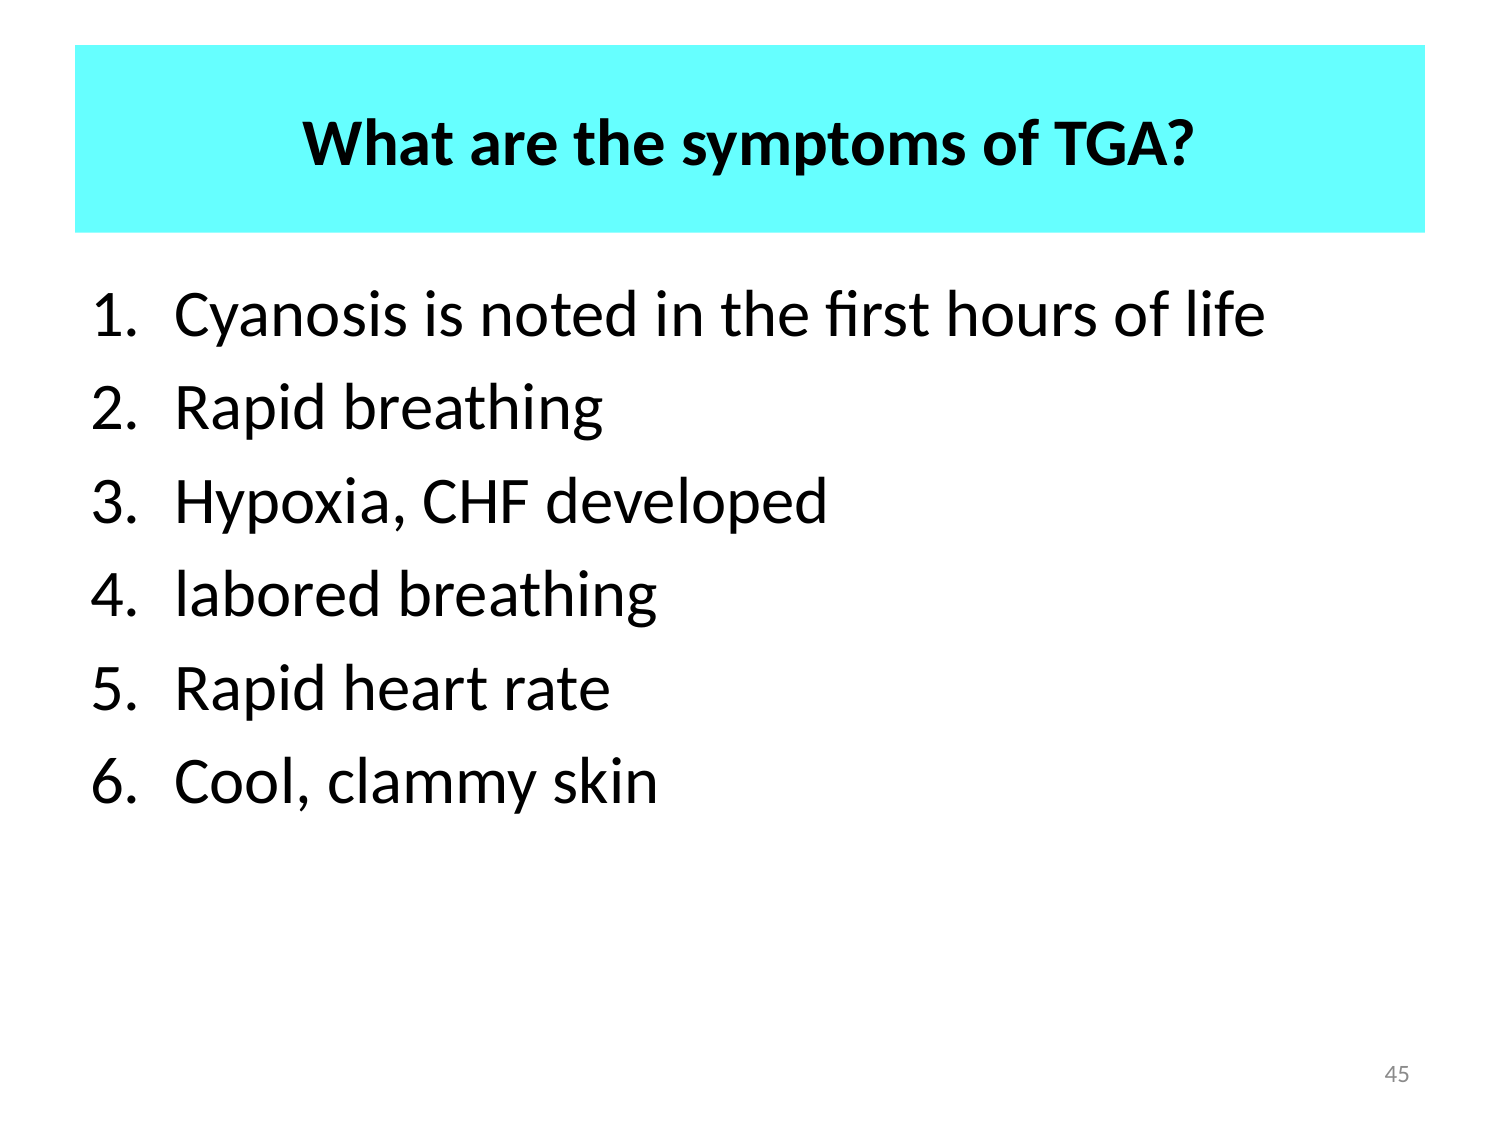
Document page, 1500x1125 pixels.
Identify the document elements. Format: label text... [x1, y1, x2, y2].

title What are the symptoms of TGA? [75, 45, 1425, 233]
list Cyanosis is noted in the first hours of life Rapid breathing Hypoxia, CHF developed labored breathing Rapid heart rate Cool, clammy skin [75, 262, 1425, 1005]
slide_number 45 [1074, 1042, 1425, 1103]
